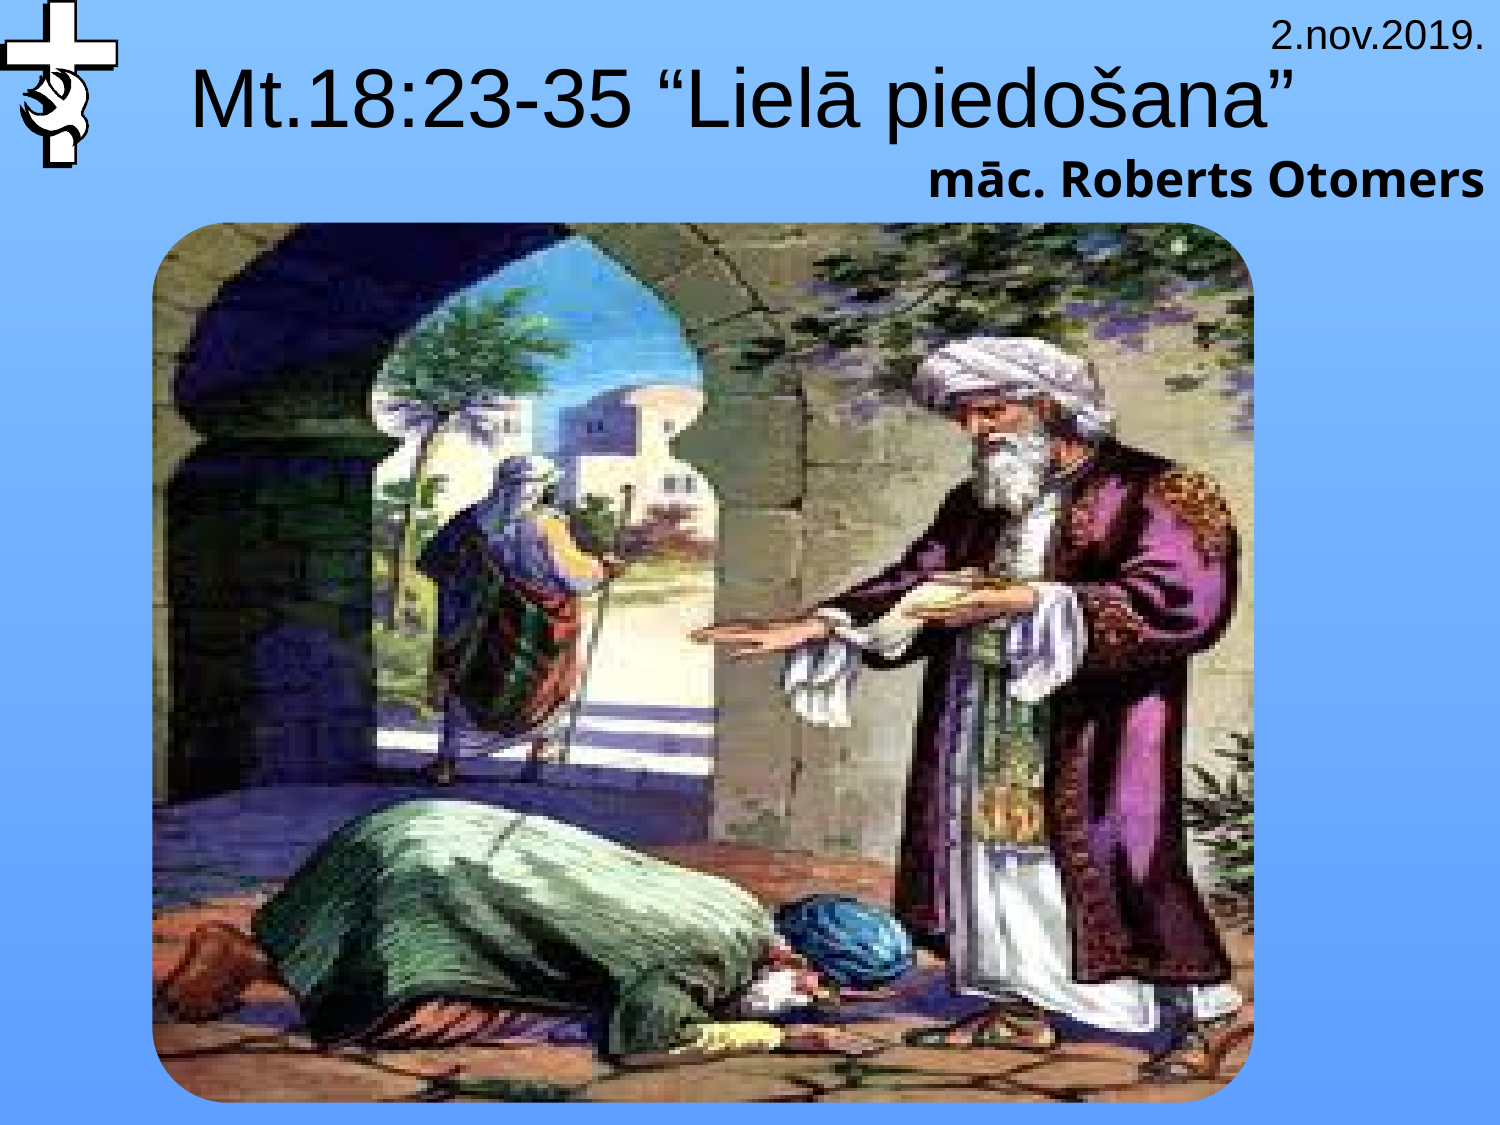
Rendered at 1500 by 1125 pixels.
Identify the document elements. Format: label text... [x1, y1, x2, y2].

picture [152, 222, 1255, 1103]
text_box māc. Roberts Otomers [421, 140, 1500, 216]
picture [0, 0, 119, 169]
text_box 2.nov.2019. [1218, 0, 1500, 65]
title Mt.18:23-35 “Lielā piedošana” [105, 0, 1381, 188]
